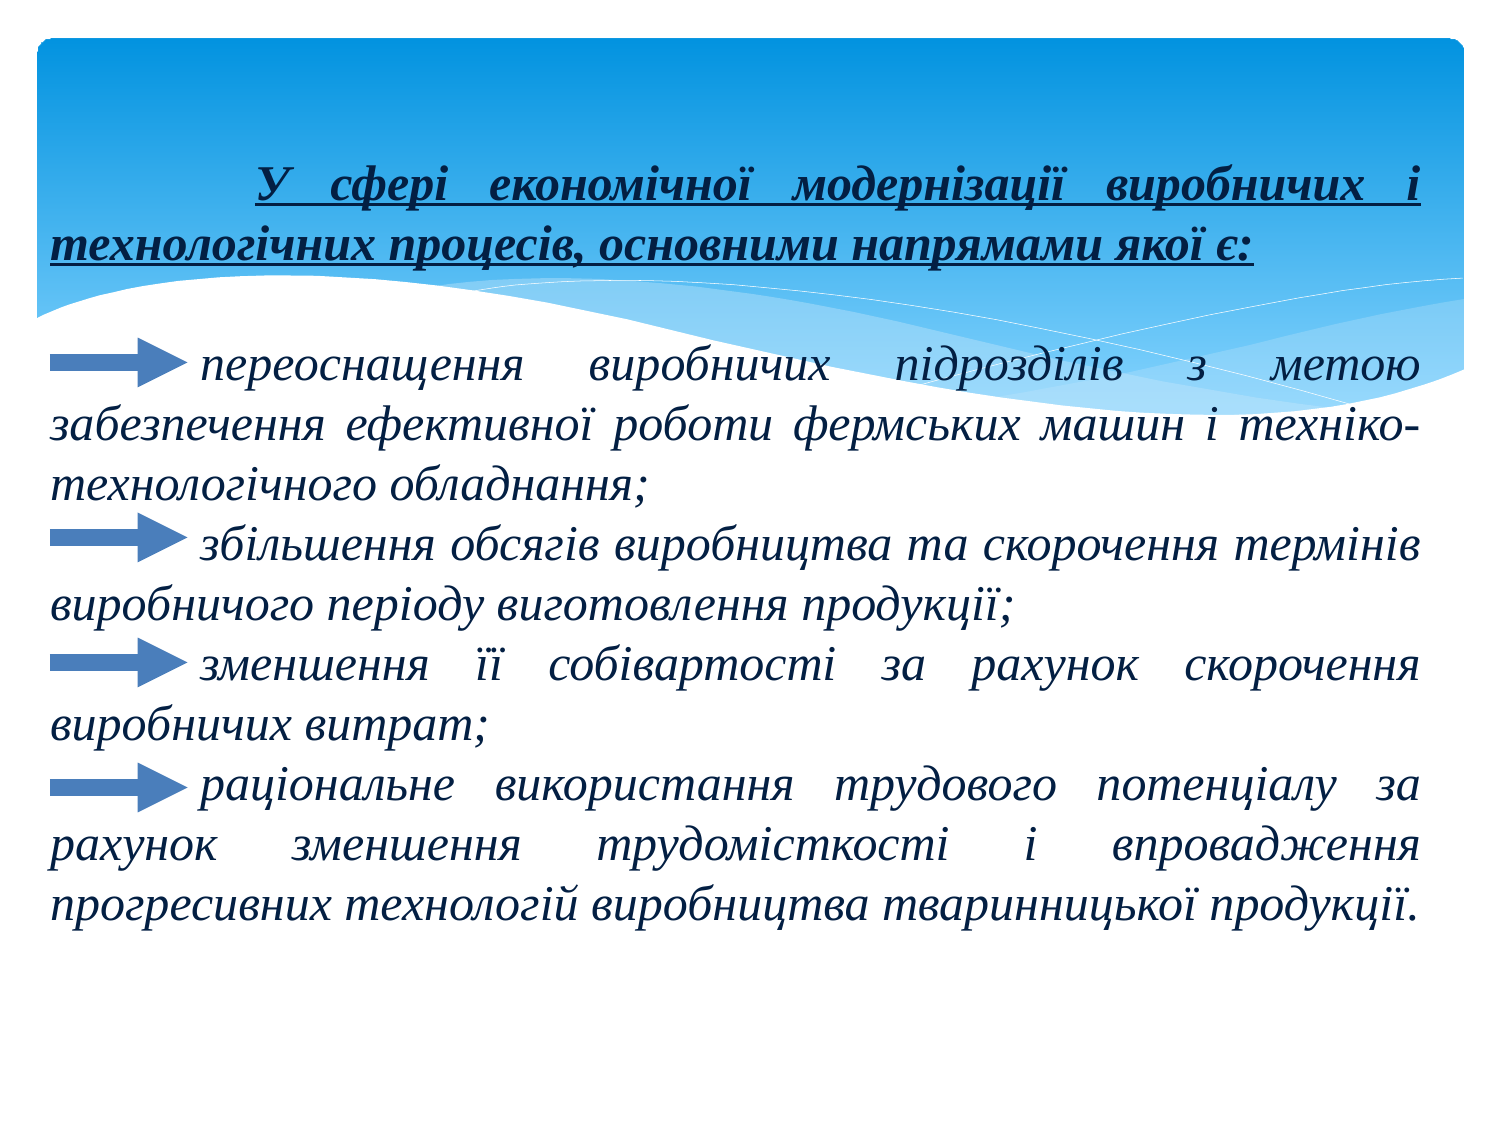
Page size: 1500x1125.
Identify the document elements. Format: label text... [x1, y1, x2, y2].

list У сфері економічної модернізації виробничих і технологічних процесів, основними напрямами якої є: переоснащення виробничих підрозділів з метою забезпечення ефективної роботи фермських машин і техніко-технологічного обладнання; збільшення обсягів виробництва та скорочення термінів виробничого періоду виготовлення продукції; зменшення її собівартості за рахунок скорочення виробничих витрат; раціональне використання трудового потенціалу за рахунок зменшення трудомісткості і впровадження прогресивних технологій виробництва тваринницької продукції. [50, 149, 1421, 1044]
picture [37, 37, 50, 46]
picture [37, 88, 1464, 317]
picture [1451, 37, 1464, 46]
